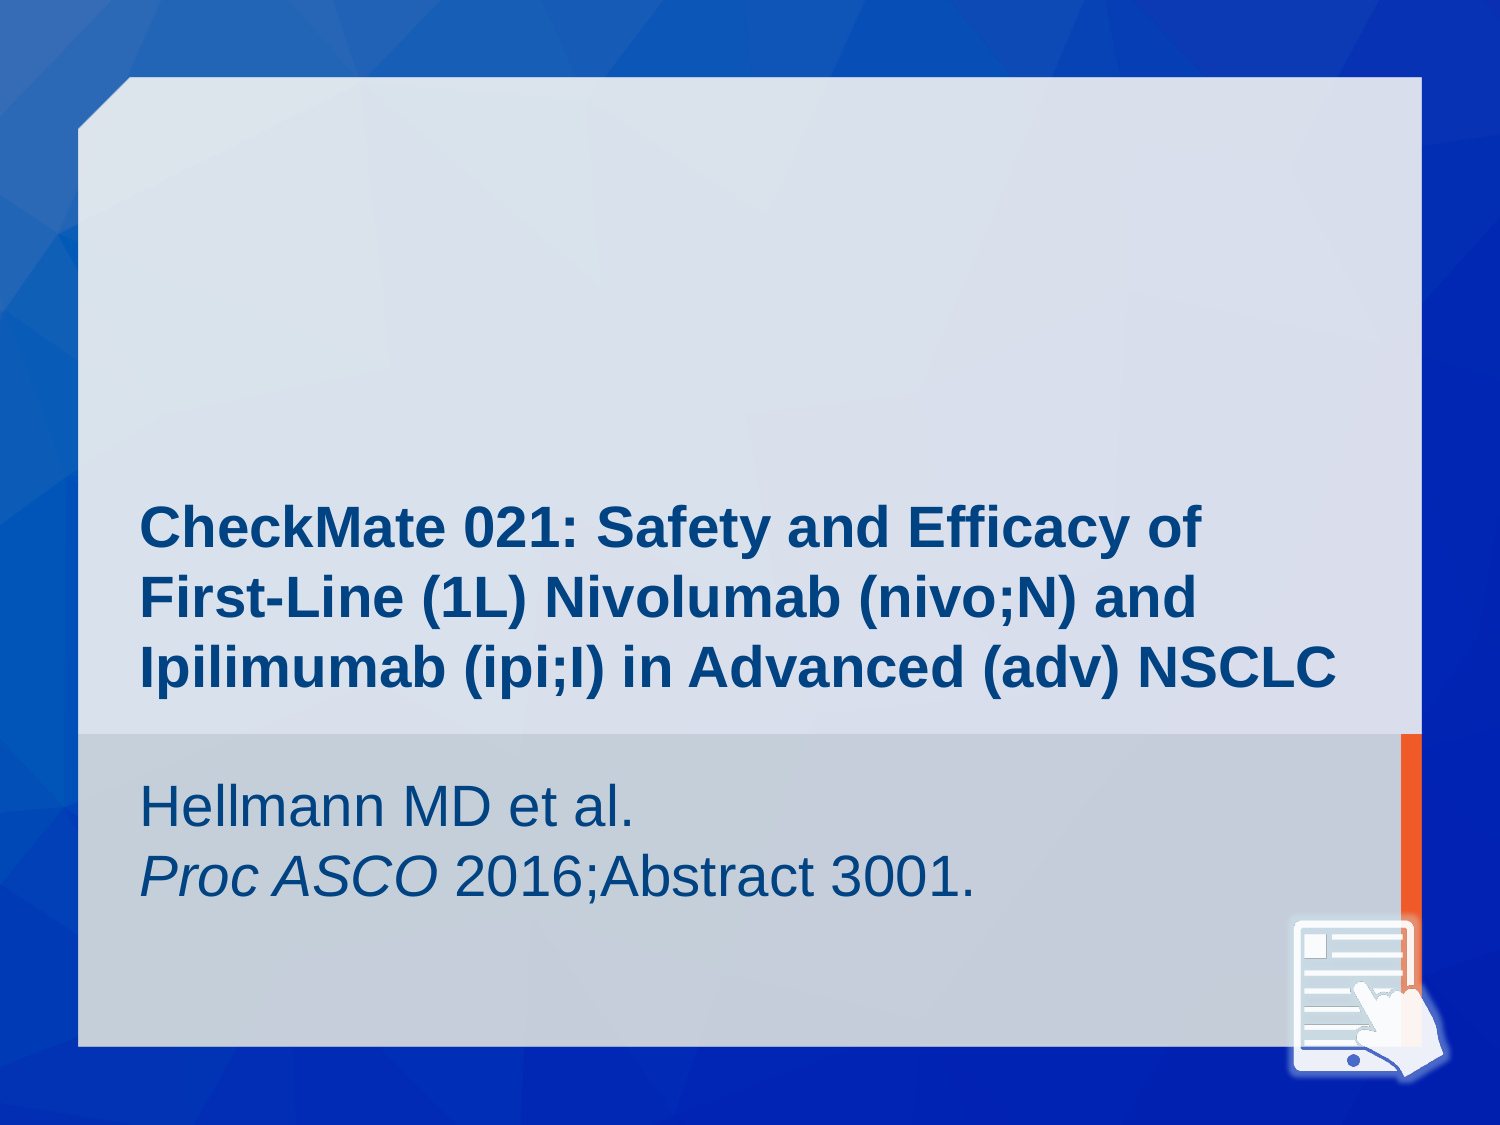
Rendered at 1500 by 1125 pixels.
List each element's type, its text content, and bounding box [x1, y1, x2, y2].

picture [0, 0, 1500, 1125]
subtitle Hellmann MD et al. Proc ASCO 2016;Abstract 3001. [79, 738, 1400, 1046]
title CheckMate 021: Safety and Efficacy of First-Line (1L) Nivolumab (nivo;N) and Ipilimumab (ipi;I) in Advanced (adv) NSCLC [79, 79, 1422, 737]
